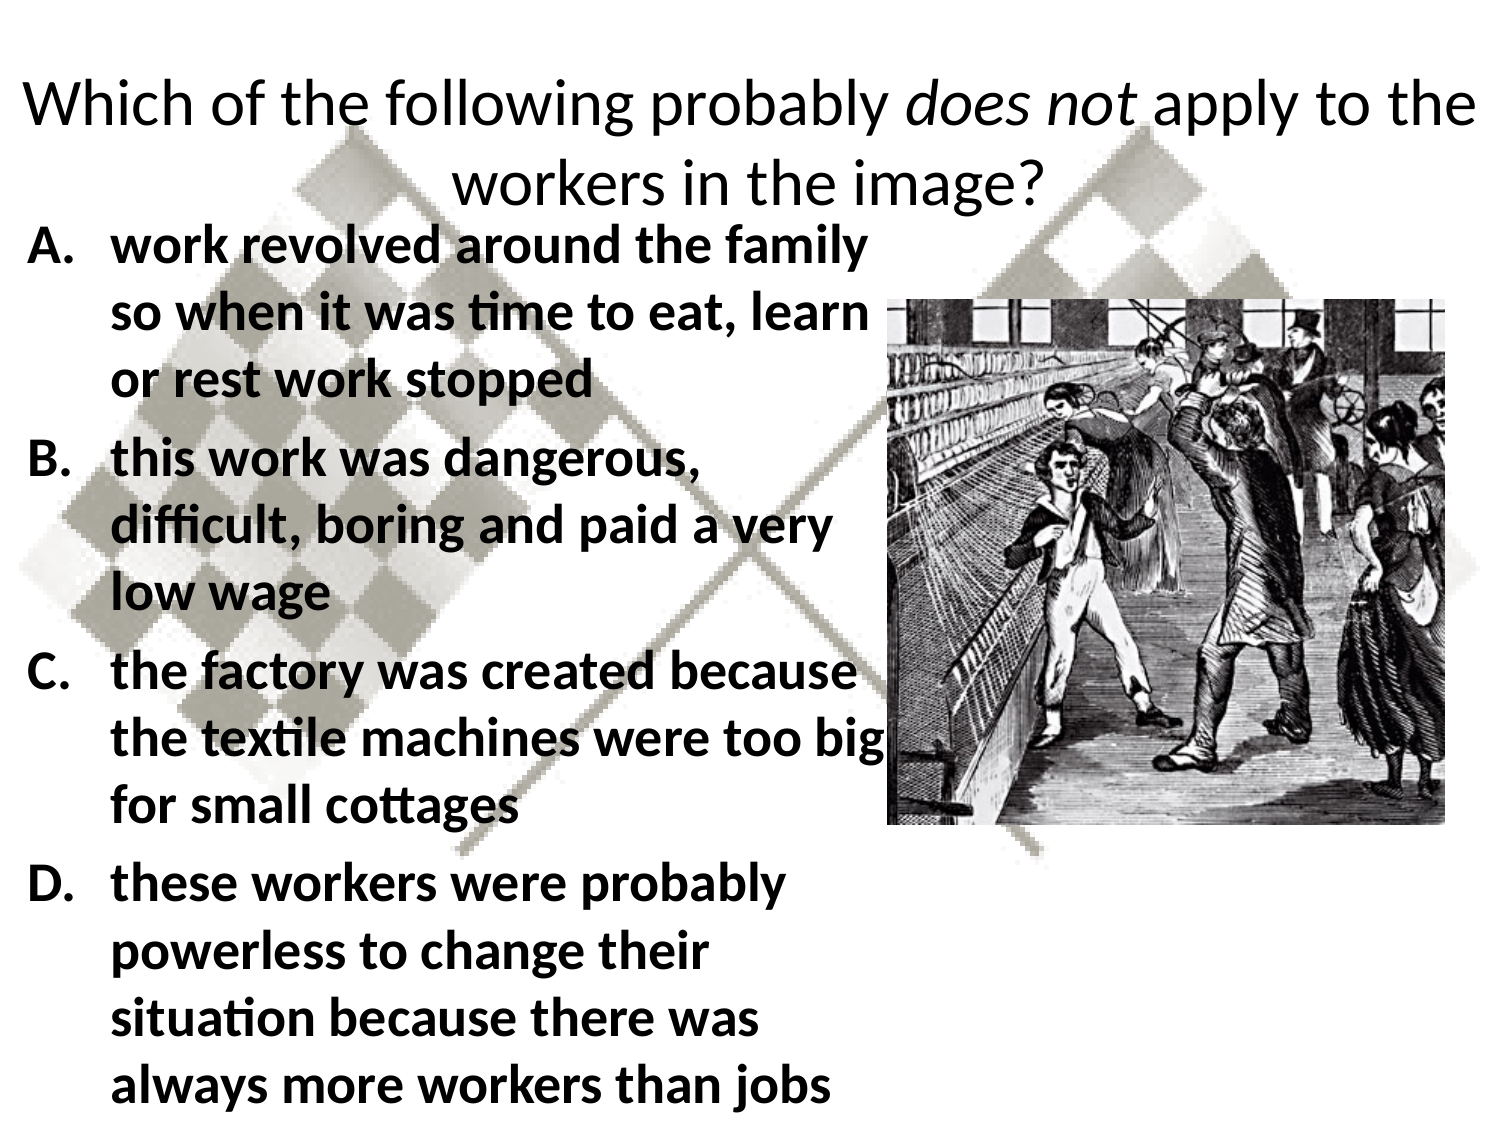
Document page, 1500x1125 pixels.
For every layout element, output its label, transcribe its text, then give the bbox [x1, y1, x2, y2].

picture [0, 112, 1500, 876]
list work revolved around the family so when it was time to eat, learn or rest work stopped this work was dangerous, difficult, boring and paid a very low wage the factory was created because the textile machines were too big for small cottages these workers were probably powerless to change their situation because there was always more workers than jobs [12, 884, 913, 1125]
title Which of the following probably does not apply to the workers in the image? [0, 45, 1500, 111]
